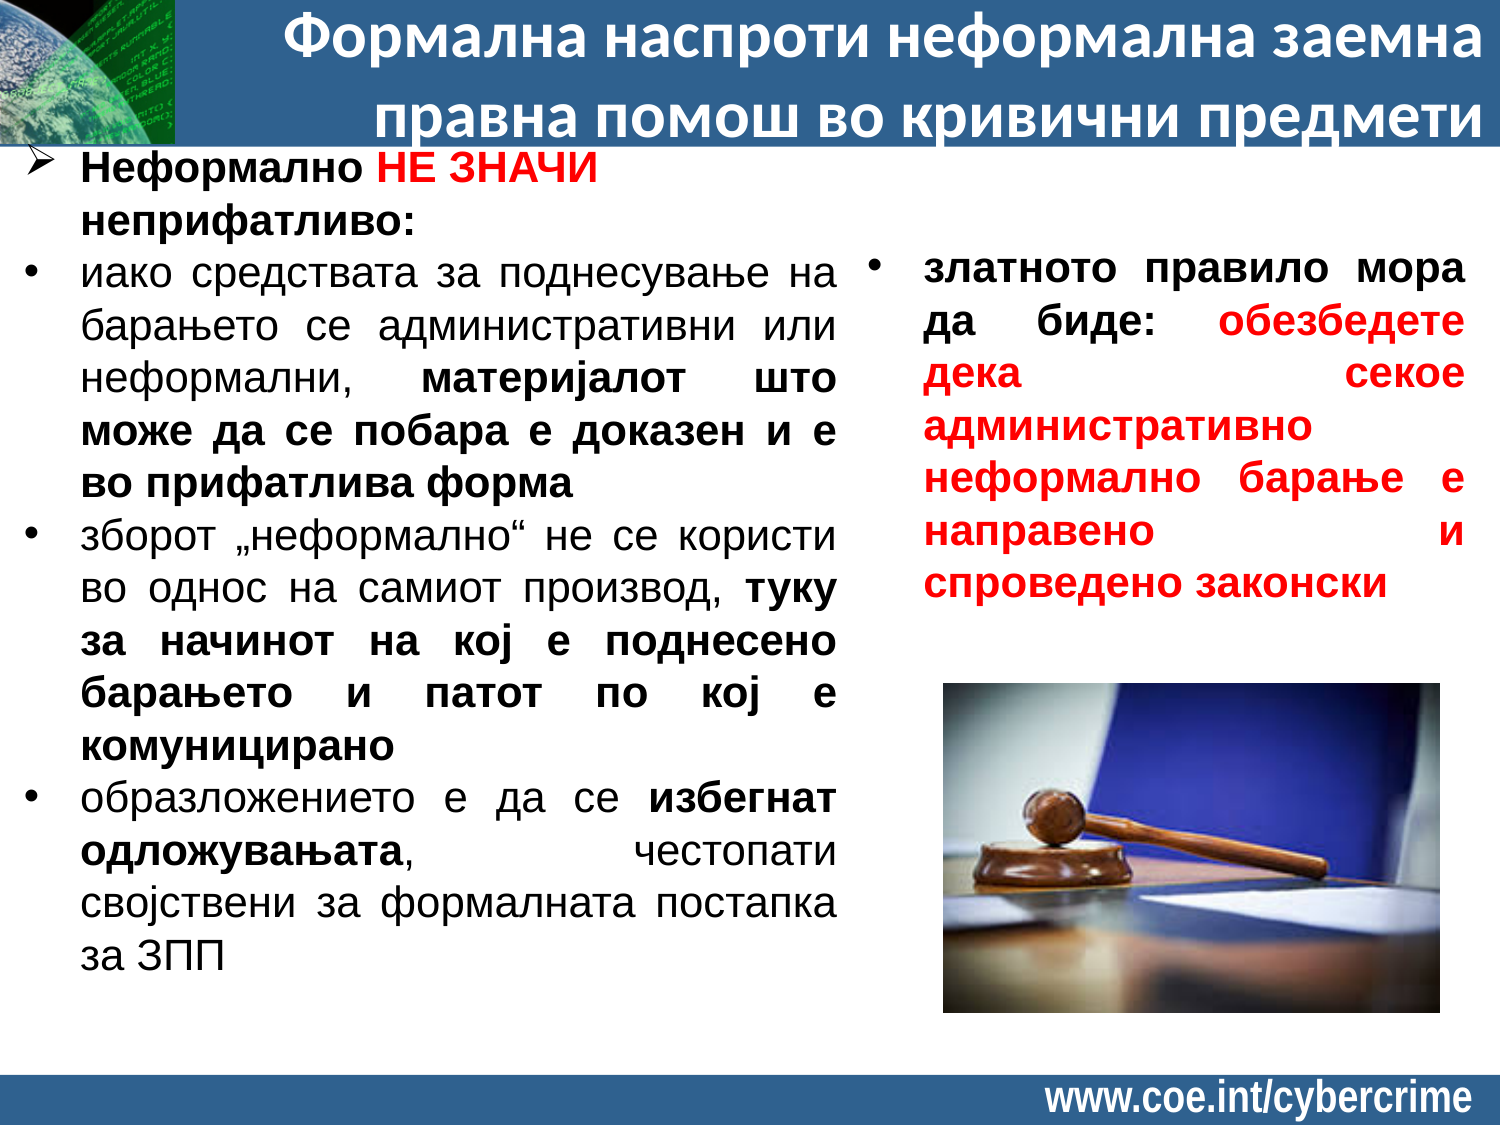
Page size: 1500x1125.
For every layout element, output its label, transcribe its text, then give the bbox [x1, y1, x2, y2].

text_box [0, 1073, 1030, 1125]
picture [943, 683, 1441, 1013]
text_box Формална наспроти неформална заемна правна помош во кривични предмети [179, 0, 1500, 149]
text_box Неформално НЕ ЗНАЧИ неприфатливо: иако средствата за поднесување на барањето се административни или неформални, материјалот што може да се побара е доказен и е во прифатлива форма зборот „неформално“ не се користи во однос на самиот производ, туку за начинот на кој е поднесено барањето и патот по кој е комуницирано образложението е да се избегнат одложувањата, честопати својствени за формалната постапка за ЗПП [9, 131, 853, 987]
text_box златното правило мора да биде: обезбедете дека секое административно неформално барање е направено и спроведено законски [852, 231, 1481, 614]
text_box www.coe.int/cybercrime [1030, 1059, 1500, 1125]
picture [0, 0, 175, 144]
